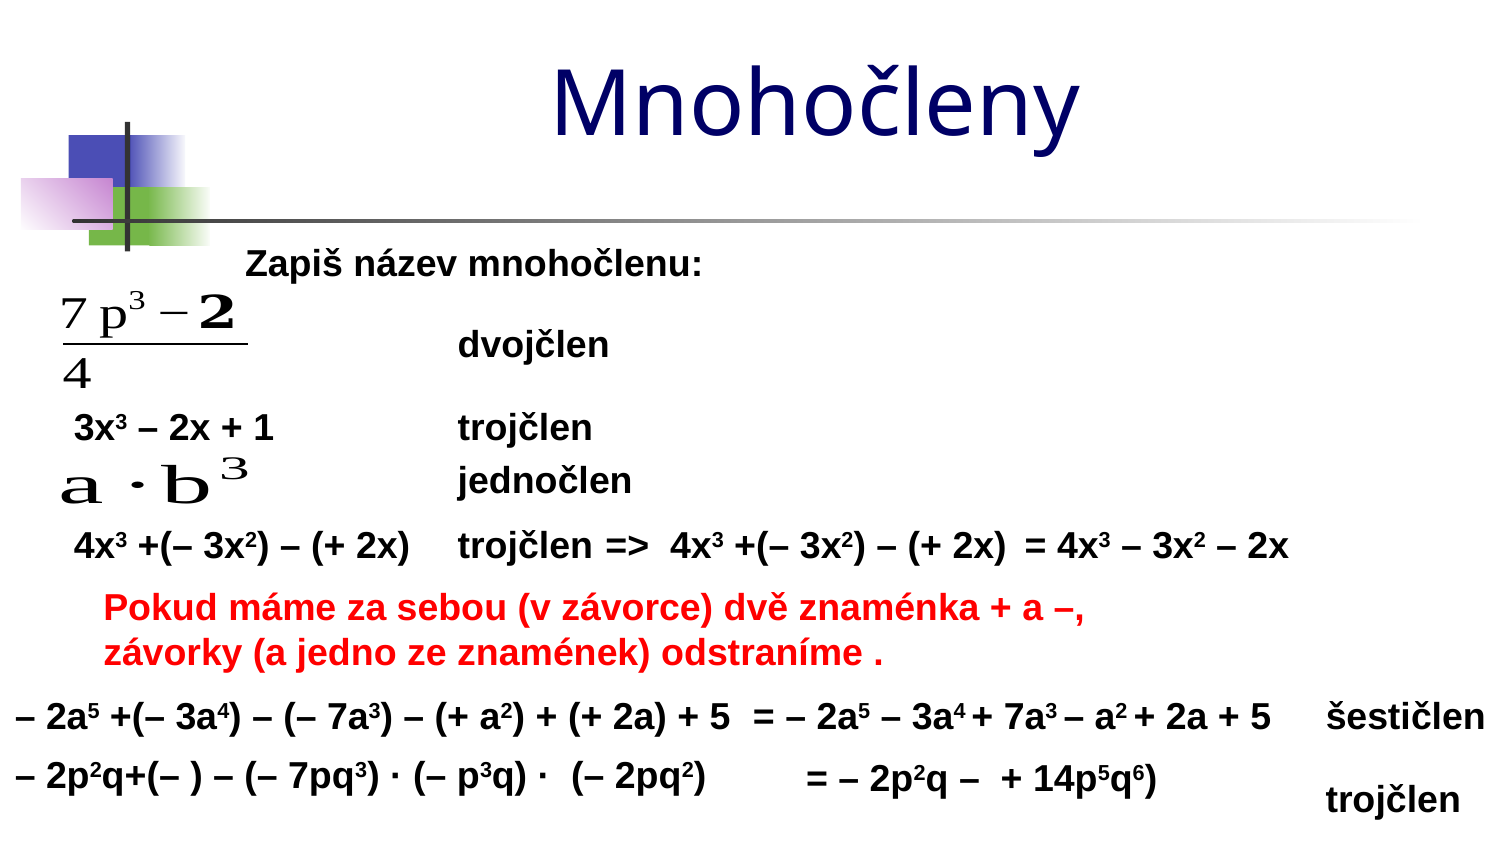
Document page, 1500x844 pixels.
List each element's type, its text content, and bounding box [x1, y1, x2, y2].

text_box 3x3 – 2x + 1 [59, 395, 313, 456]
text_box dvojčlen [442, 312, 670, 373]
text_box trojčlen [464, 513, 590, 574]
text_box => [590, 513, 705, 574]
text_box trojčlen [1310, 767, 1500, 828]
text_box Zapiš název mnohočlenu: [230, 231, 739, 292]
text_box jednočlen [442, 456, 670, 509]
text_box Pokud máme za sebou (v závorce) dvě znaménka + a –, závorky (a jedno ze znamének) odstraníme . [88, 575, 1128, 681]
text_box 4x3 +(– 3x2) – (+ 2x) [59, 513, 464, 574]
text_box = – 2a5 – 3a4 + 7a3 – a2 + 2a + 5 [738, 684, 1313, 745]
text_box – 2a5 +(– 3a4) – (– 7a3) – (+ a2) + (+ 2a) + 5 [0, 684, 738, 745]
text_box šestičlen [1313, 684, 1500, 745]
text_box 4x3 +(– 3x2) – (+ 2x) [705, 513, 1009, 574]
text_box = 4x3 – 3x2 – 2x [1009, 513, 1341, 574]
title Mnohočleny [129, 8, 1500, 189]
text_box trojčlen [442, 395, 670, 456]
